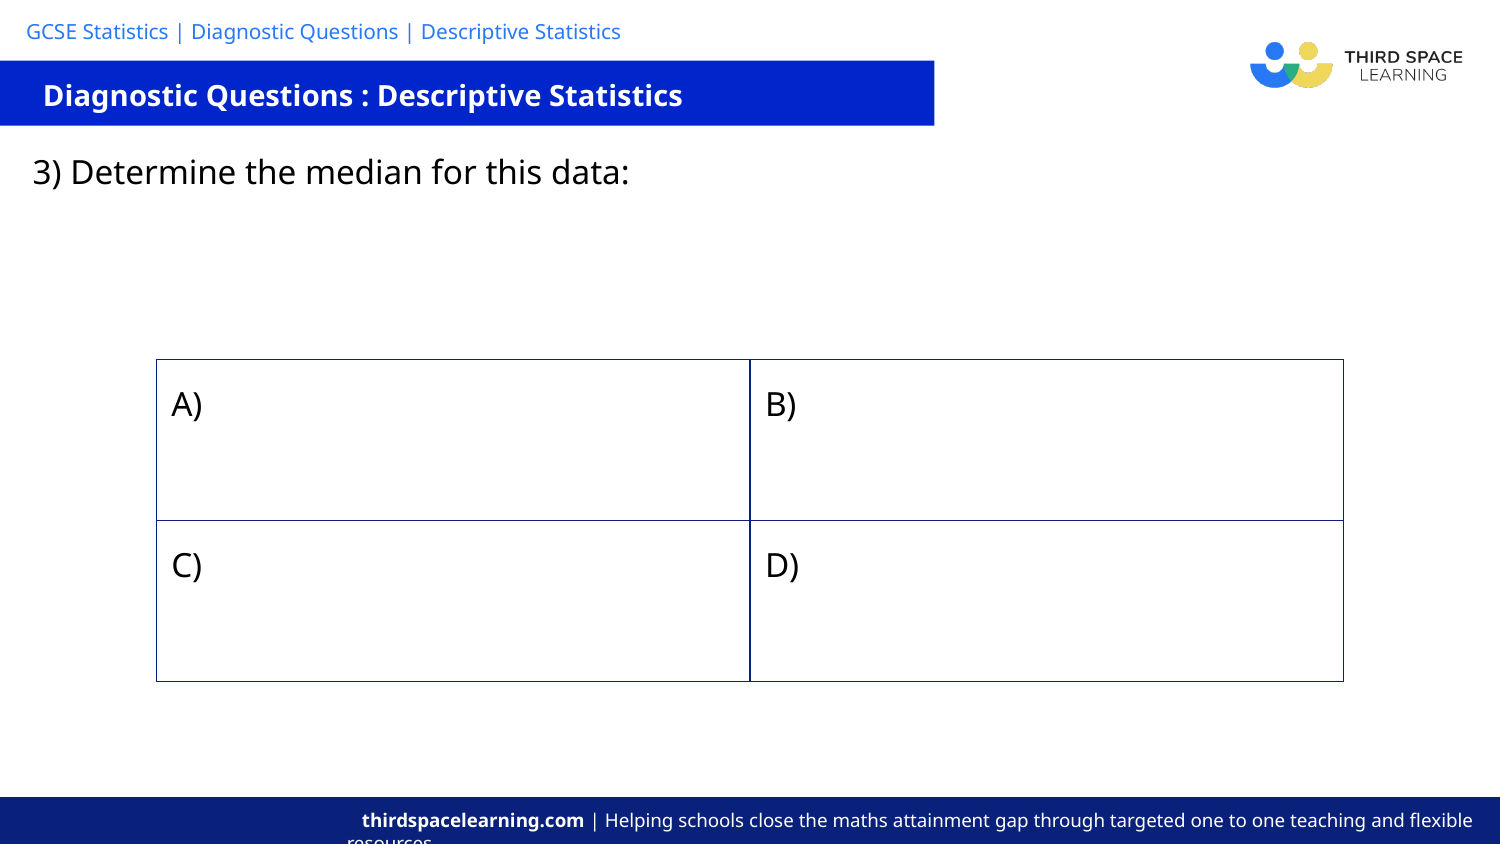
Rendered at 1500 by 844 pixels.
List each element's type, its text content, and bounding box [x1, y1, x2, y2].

picture [1250, 33, 1465, 99]
text_box Diagnostic Questions : Descriptive Statistics [27, 61, 880, 127]
